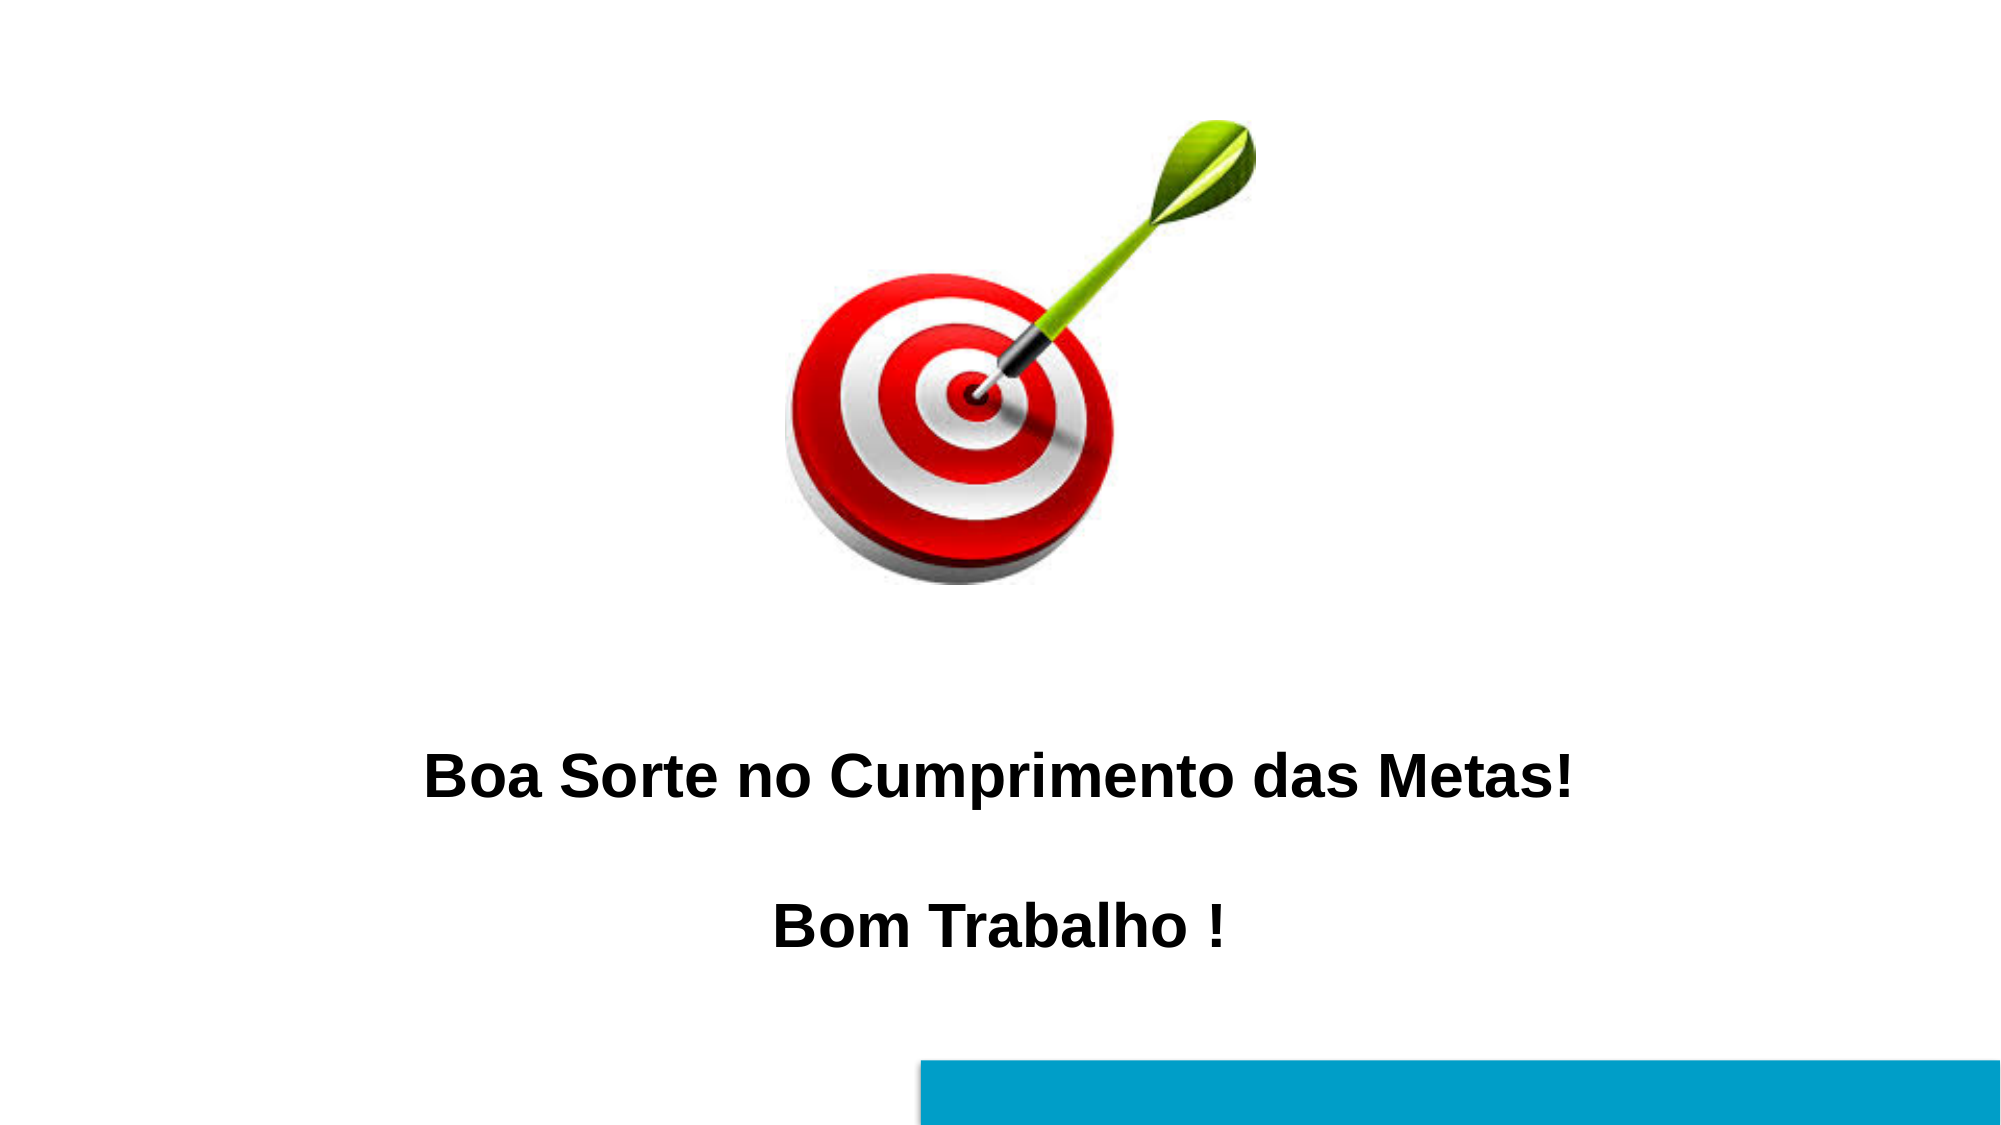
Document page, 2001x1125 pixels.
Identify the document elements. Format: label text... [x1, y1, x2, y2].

picture [785, 120, 1256, 585]
text_box Boa Sorte no Cumprimento das Metas! Bom Trabalho ! [409, 727, 1592, 968]
